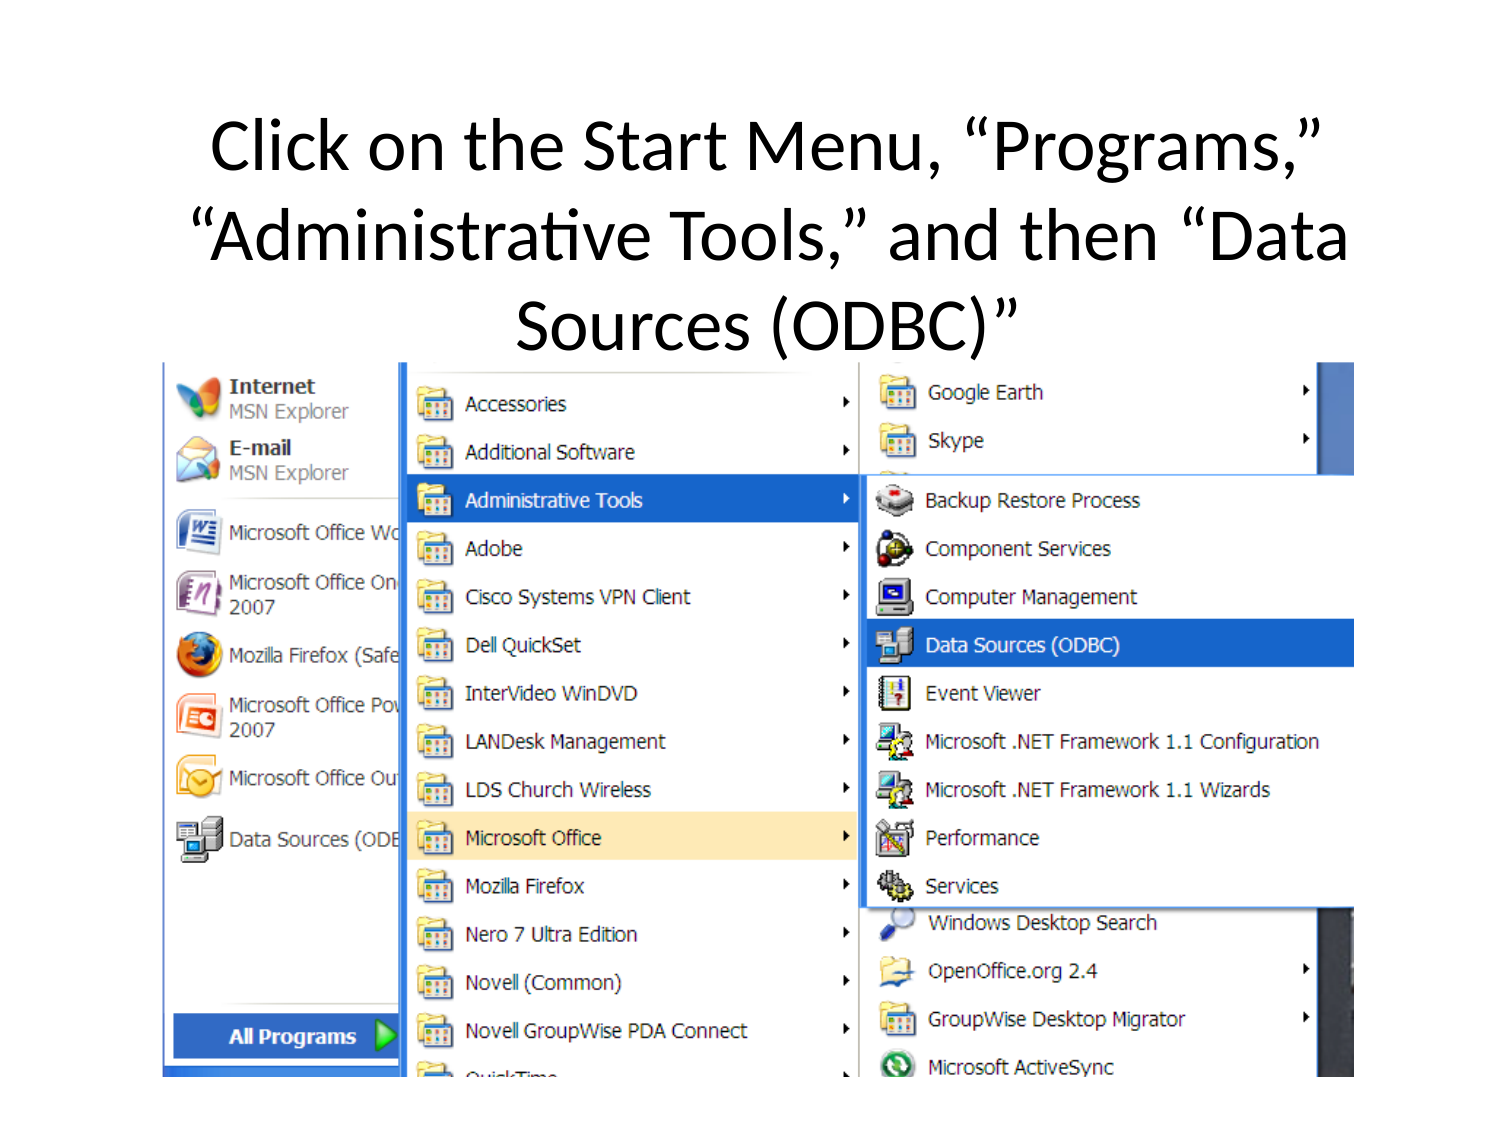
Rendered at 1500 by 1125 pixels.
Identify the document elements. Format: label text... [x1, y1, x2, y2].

subtitle Click on the Start Menu, “Programs,” “Administrative Tools,” and then “Data Sources (ODBC)” [75, 87, 1463, 363]
picture [162, 112, 1355, 1077]
